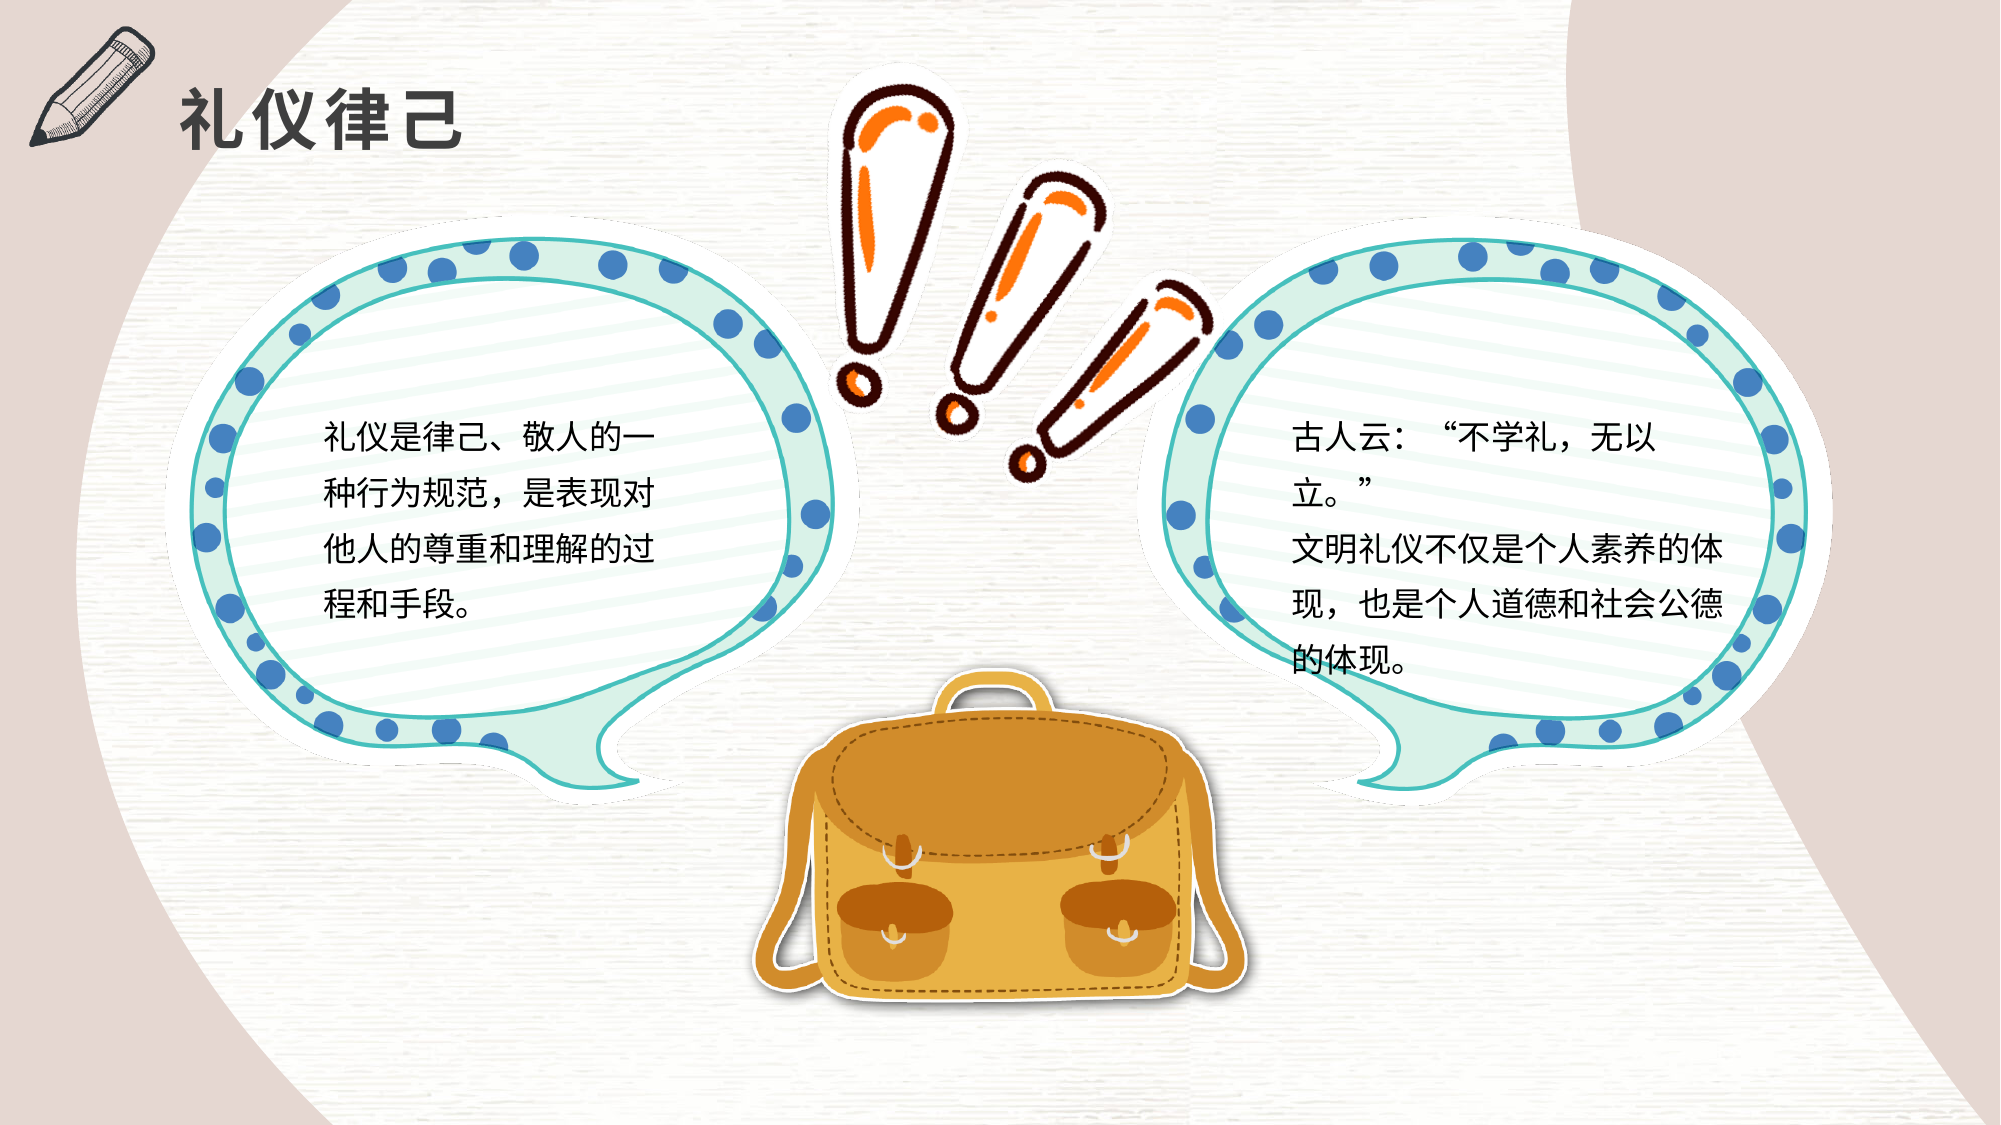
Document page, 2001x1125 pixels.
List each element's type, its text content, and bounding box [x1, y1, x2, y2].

picture [14, 16, 165, 167]
picture [77, 0, 1985, 1125]
text_box 礼仪律己 [165, 70, 630, 165]
